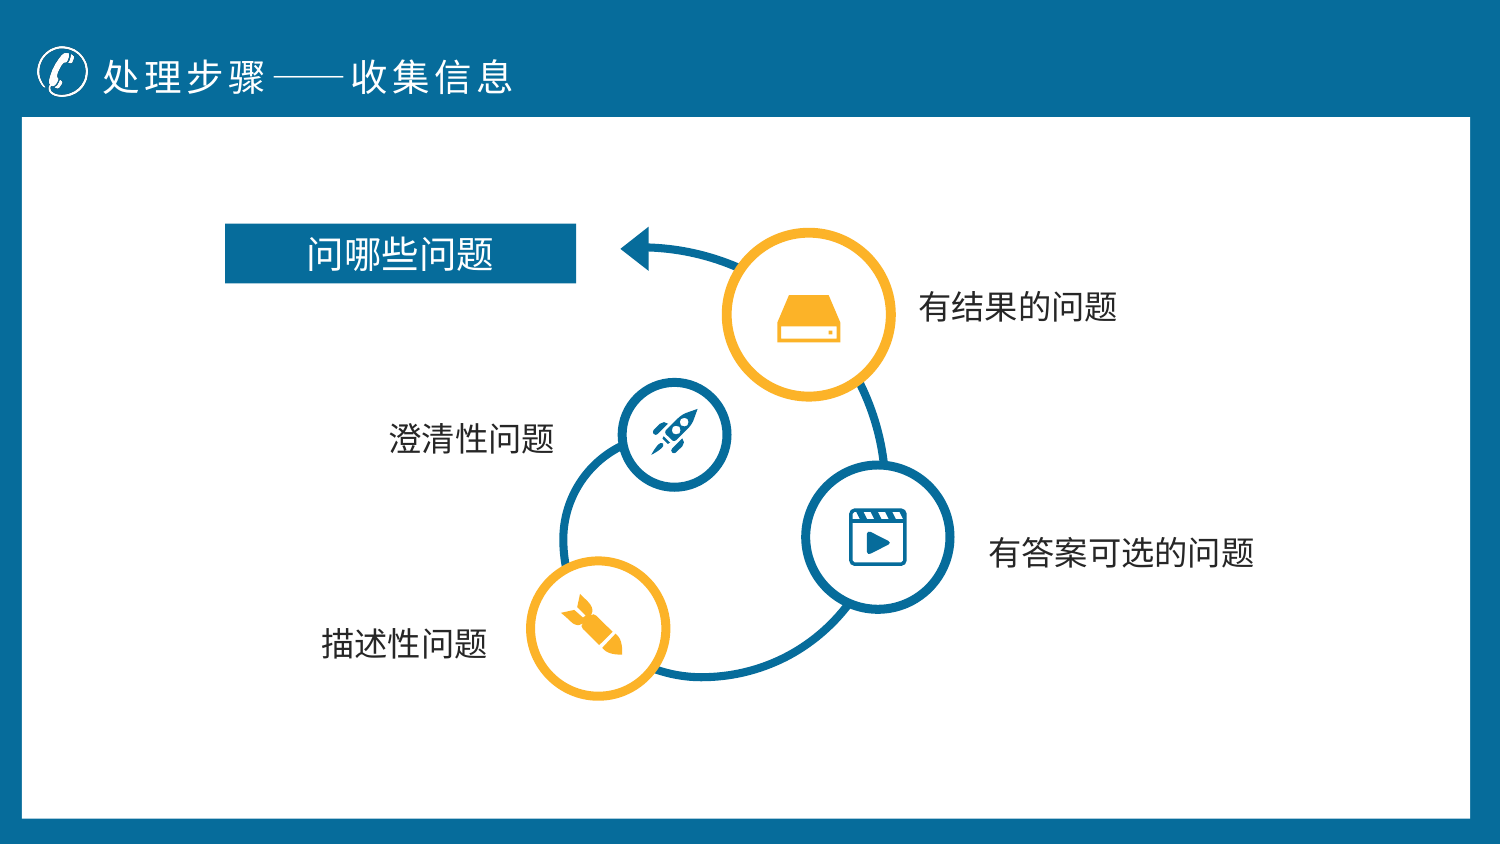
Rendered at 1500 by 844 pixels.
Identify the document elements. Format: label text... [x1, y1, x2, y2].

text_box 有结果的问题 [955, 262, 1216, 343]
text_box 有答案可选的问题 [976, 508, 1286, 589]
picture [80, 63, 87, 88]
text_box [526, 226, 955, 701]
text_box 处理步骤——收集信息 [87, 46, 938, 107]
text_box 问哪些问题 [225, 223, 577, 284]
text_box 澄清性问题 [376, 394, 526, 475]
picture [50, 54, 68, 85]
text_box 描述性问题 [309, 598, 526, 679]
